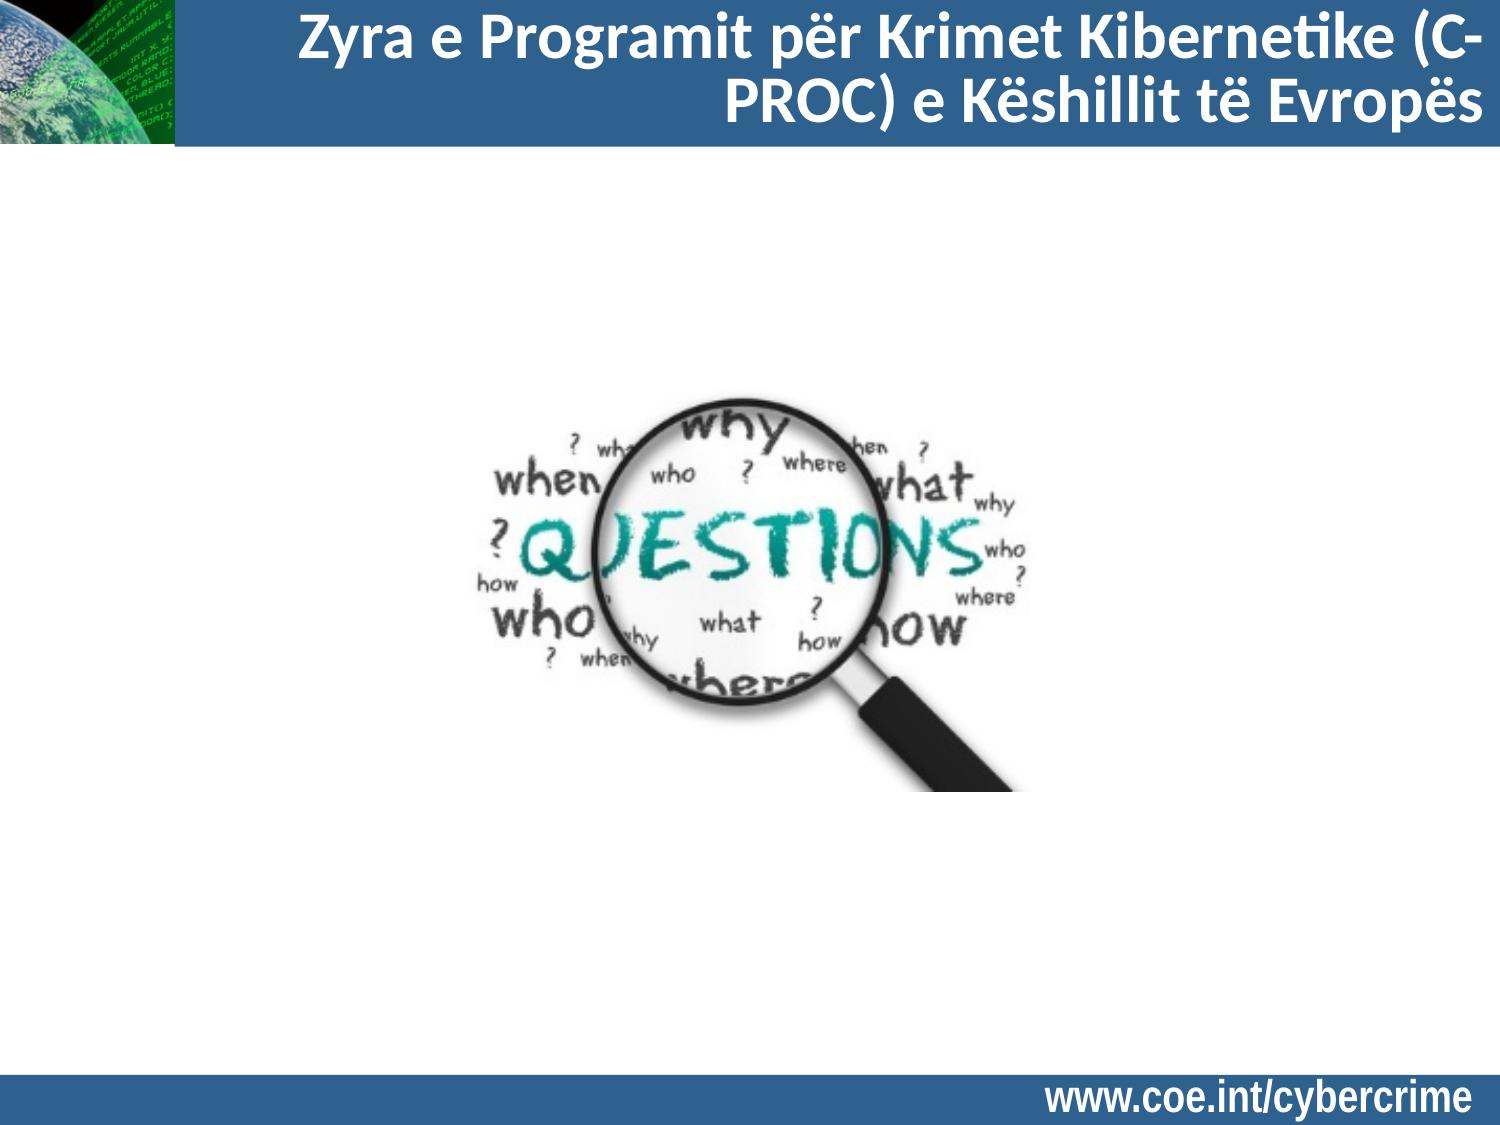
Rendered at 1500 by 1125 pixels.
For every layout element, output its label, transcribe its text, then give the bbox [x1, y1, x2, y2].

text_box www.coe.int/cybercrime [1030, 1059, 1500, 1125]
text_box Zyra e Programit për Krimet Kibernetike (C-PROC) e Këshillit të Evropës [177, 0, 1500, 149]
picture [0, 0, 175, 144]
text_box [0, 1073, 1030, 1125]
picture [443, 332, 1057, 793]
